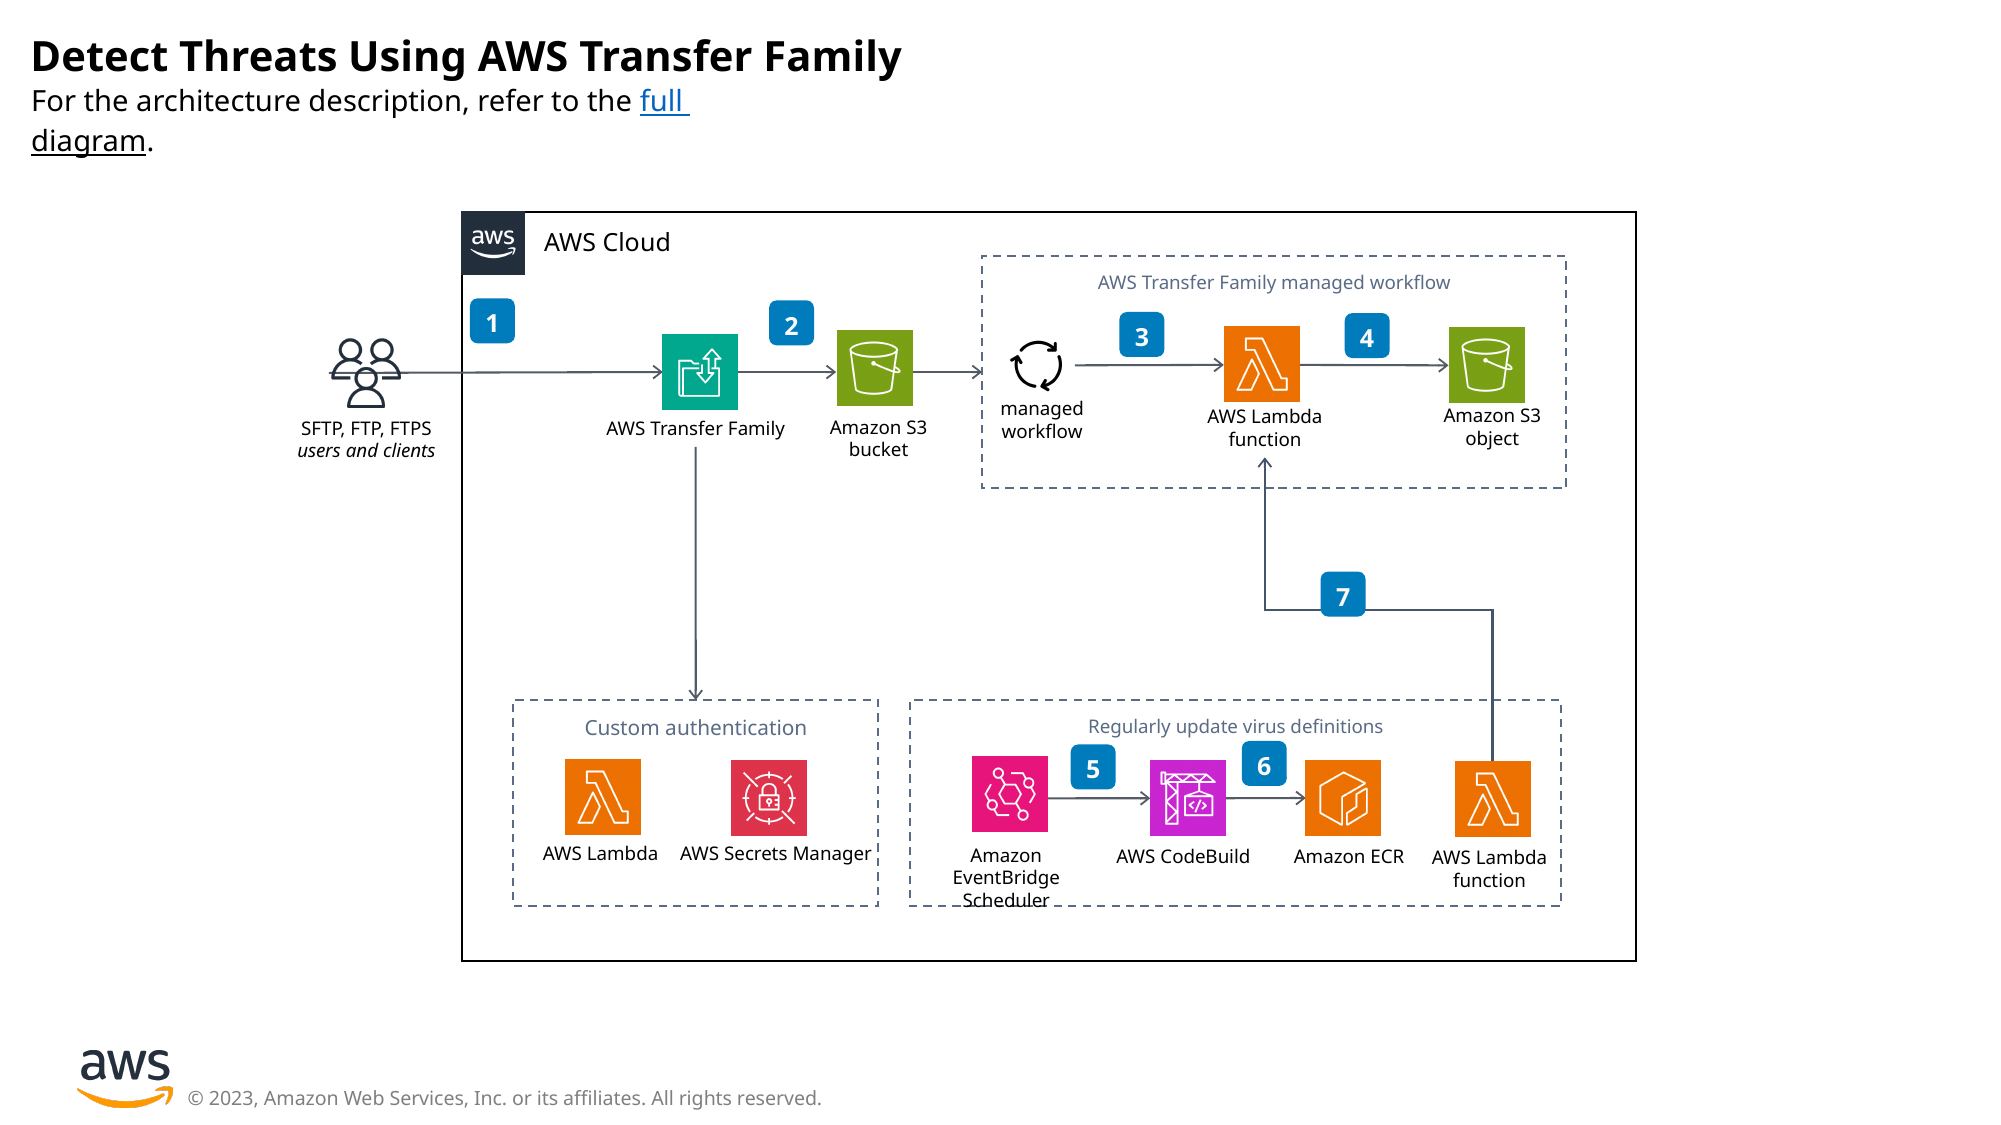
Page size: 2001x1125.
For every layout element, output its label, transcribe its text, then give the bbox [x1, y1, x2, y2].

picture [1449, 327, 1525, 403]
text_box SFTP, FTP, FTPS users and clients [262, 408, 470, 469]
picture [731, 760, 807, 836]
text_box Regularly update virus definitions [909, 699, 1562, 907]
picture [565, 759, 641, 835]
picture [1224, 326, 1300, 402]
text_box Amazon S3 bucket [790, 408, 949, 468]
picture [972, 756, 1048, 832]
text_box 1 [469, 298, 515, 344]
picture [76, 1050, 173, 1108]
text_box Amazon ECR [1276, 837, 1422, 875]
picture [999, 327, 1075, 403]
picture [837, 330, 913, 406]
text_box © 2023, Amazon Web Services, Inc. or its affiliates. All rights reserved. [187, 1085, 850, 1110]
text_box AWS CodeBuild [1111, 837, 1272, 876]
text_box AWS Lambda function [1402, 838, 1577, 899]
text_box 5 [1070, 744, 1116, 790]
picture [1305, 760, 1381, 836]
picture [662, 334, 738, 410]
text_box For the architecture description, refer to the full diagram. [16, 75, 815, 170]
picture [1150, 760, 1226, 836]
text_box 2 [769, 300, 815, 346]
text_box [1226, 496, 1531, 724]
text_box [513, 699, 901, 907]
text_box 6 [1241, 740, 1287, 786]
picture [328, 335, 404, 411]
text_box AWS Cloud [461, 211, 1637, 962]
text_box Detect Threats Using AWS Transfer Family [15, 22, 1410, 87]
picture [1455, 761, 1531, 837]
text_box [949, 255, 1568, 489]
text_box Amazon EventBridge Scheduler [902, 836, 1111, 919]
text_box AWS Transfer Family [571, 409, 790, 447]
picture [461, 211, 525, 275]
